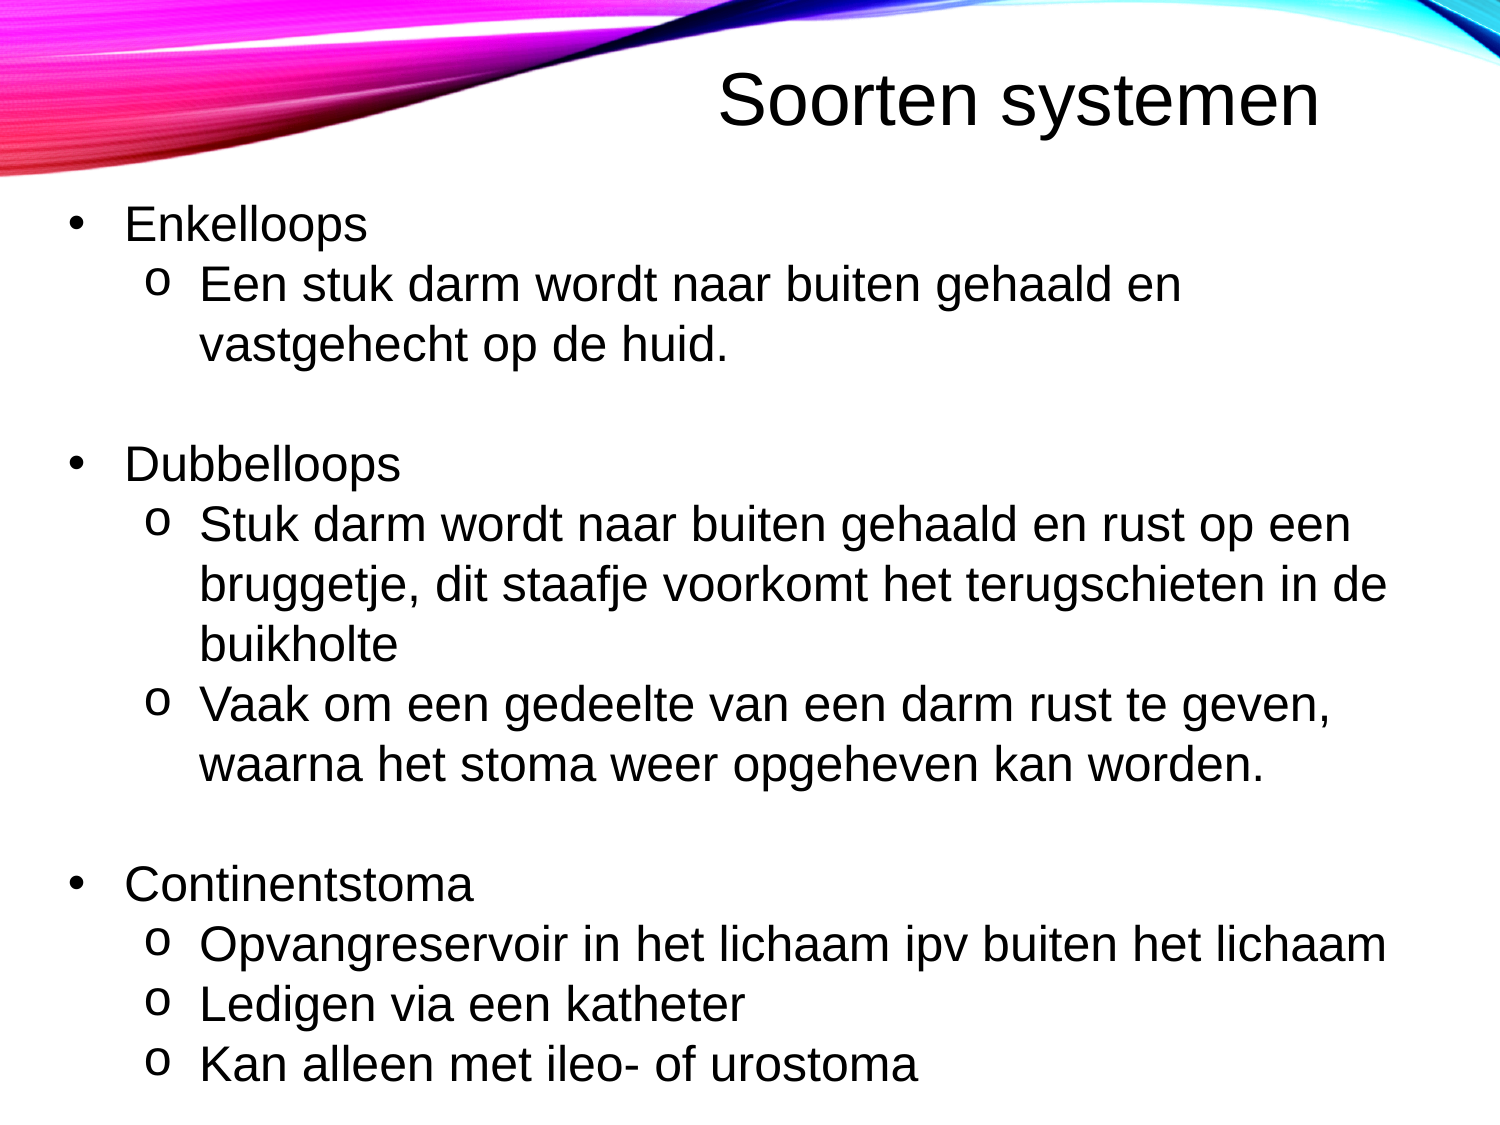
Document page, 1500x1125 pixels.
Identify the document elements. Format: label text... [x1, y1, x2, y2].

picture [0, 0, 1500, 178]
text_box Soorten systemen [702, 42, 1500, 148]
text_box Enkelloops Een stuk darm wordt naar buiten gehaald en vastgehecht op de huid. Dubbelloops Stuk darm wordt naar buiten gehaald en rust op een bruggetje, dit staafje voorkomt het terugschieten in de buikholte Vaak om een gedeelte van een darm rust te geven, waarna het stoma weer opgeheven kan worden. Continentstoma Opvangreservoir in het lichaam ipv buiten het lichaam Ledigen via een katheter Kan alleen met ileo- of urostoma [53, 184, 1459, 1125]
